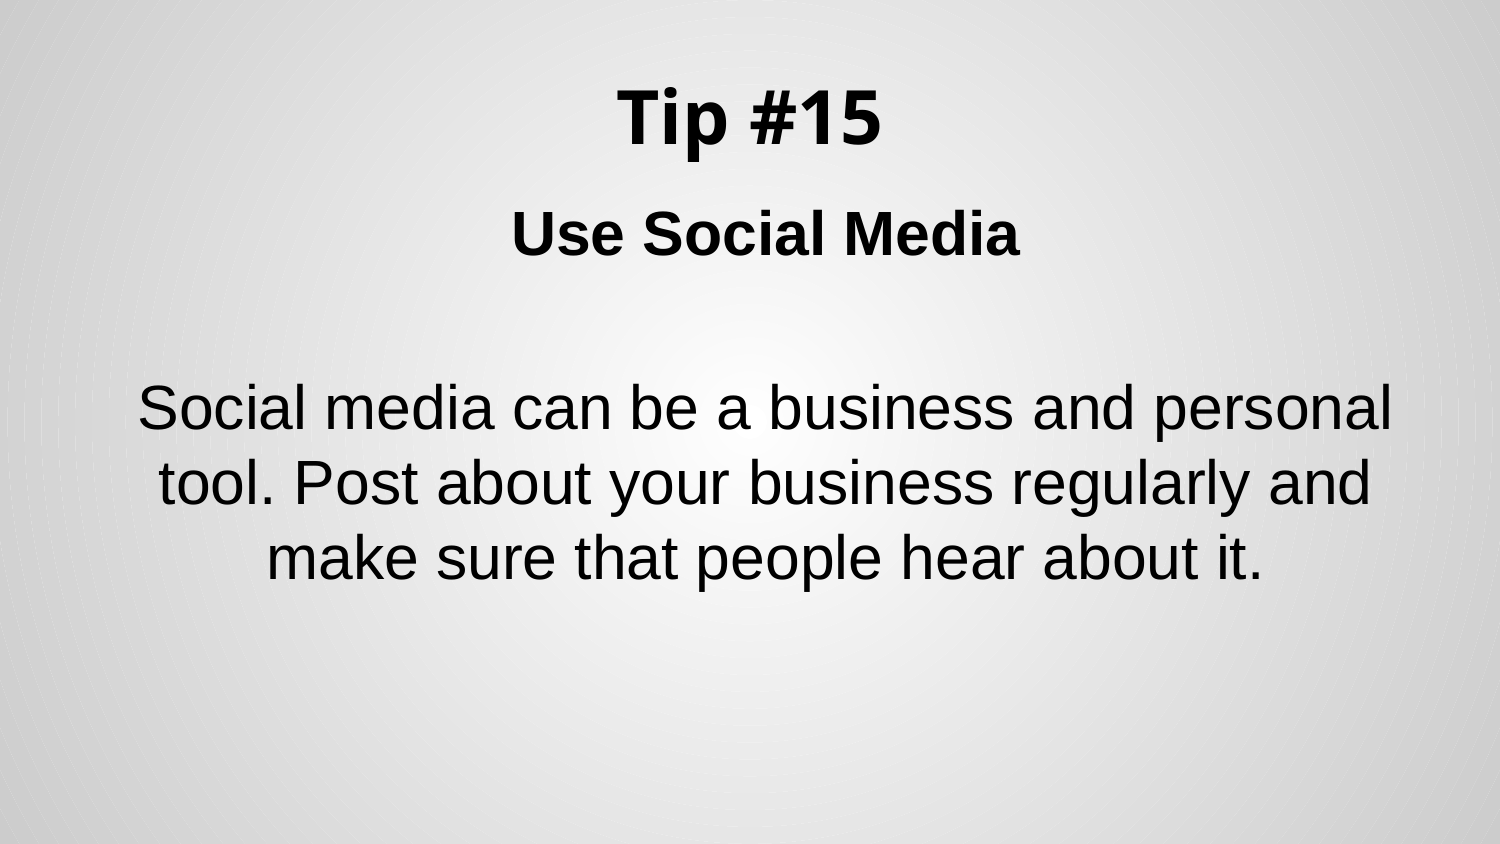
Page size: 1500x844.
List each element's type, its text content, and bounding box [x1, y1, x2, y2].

list Use Social Media Social media can be a business and personal tool. Post about your business regularly and make sure that people hear about it. [91, 90, 1442, 762]
title Tip #15 [75, 33, 1425, 175]
